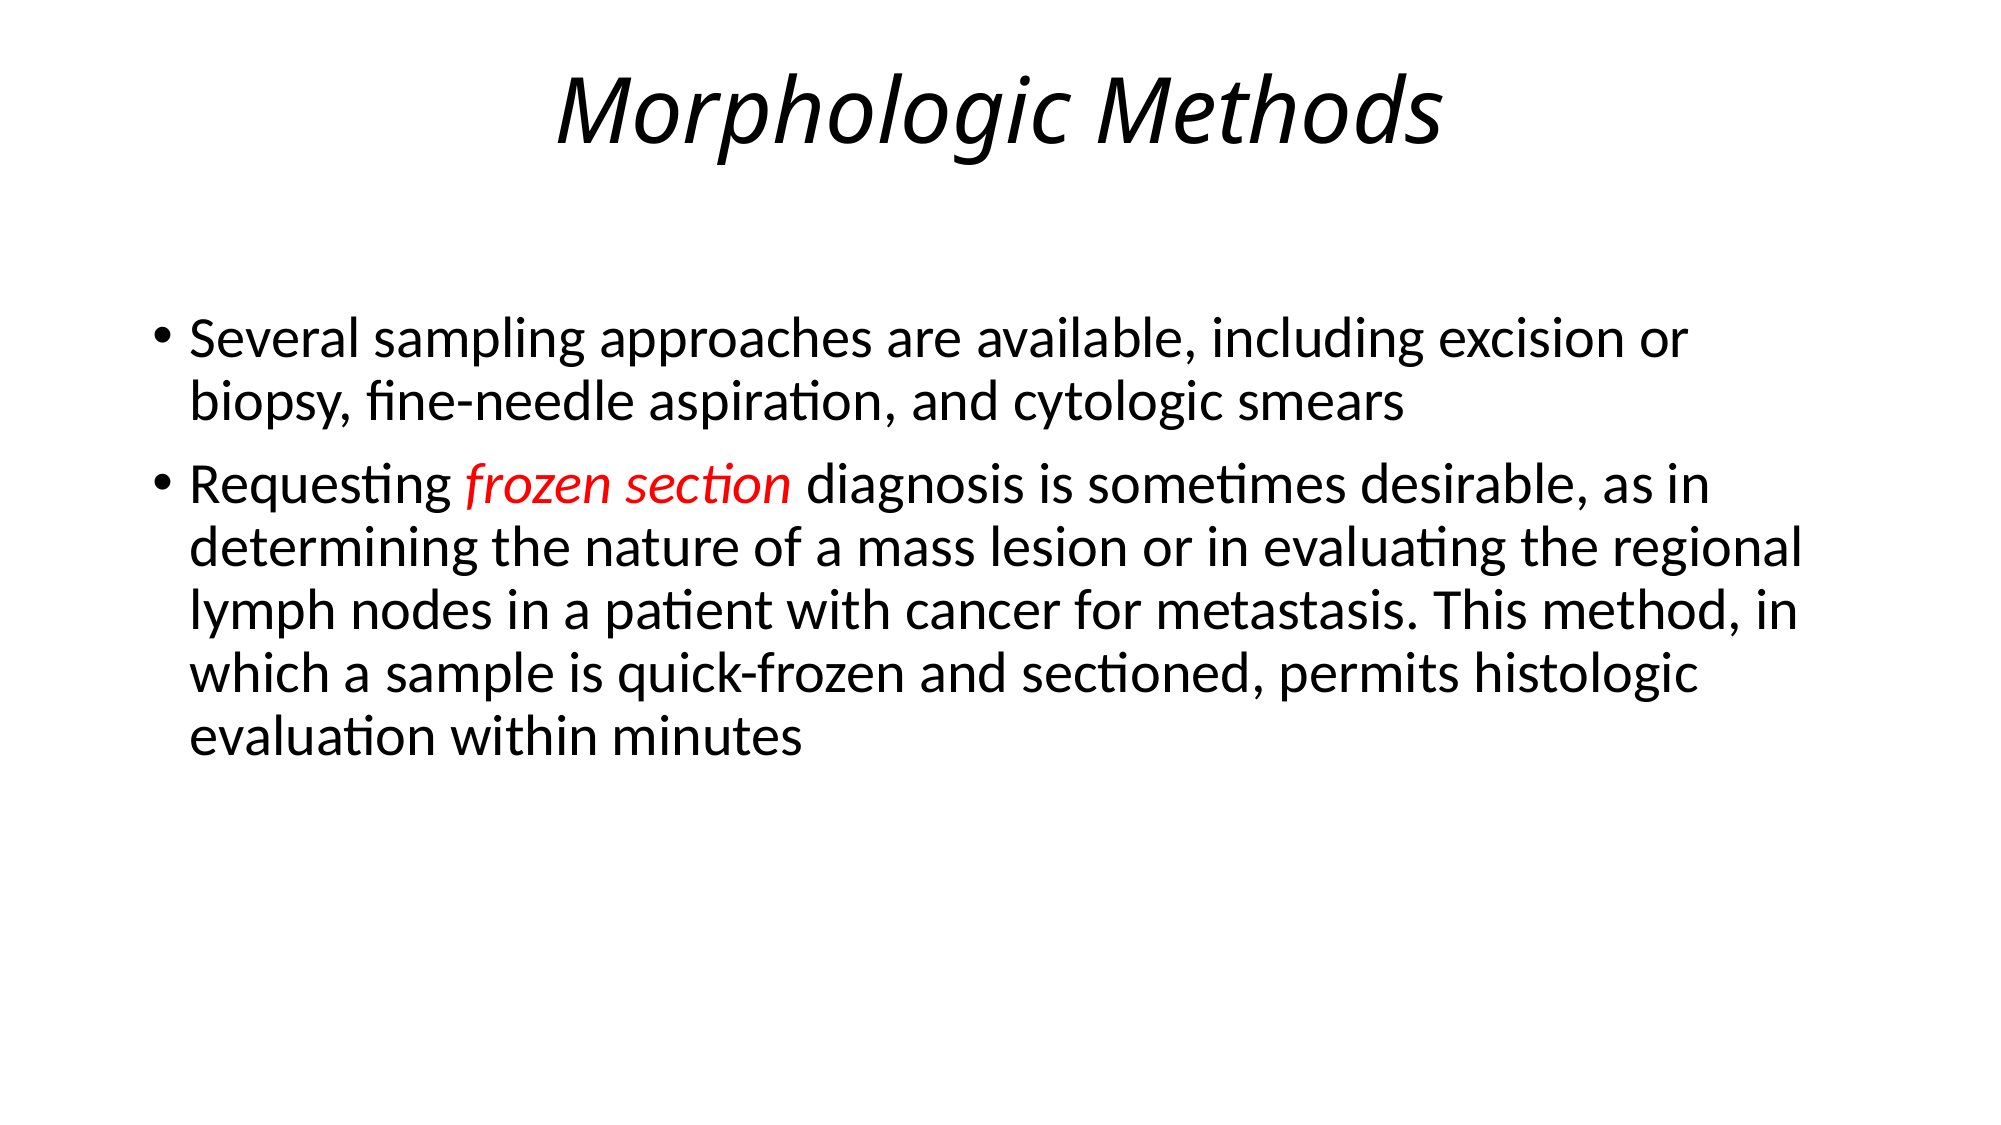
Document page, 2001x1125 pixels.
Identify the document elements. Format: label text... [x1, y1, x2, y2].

title Morphologic Methods [137, 59, 1863, 278]
list Several sampling approaches are available, including excision or biopsy, fine-needle aspiration, and cytologic smears Requesting frozen section diagnosis is sometimes desirable, as in determining the nature of a mass lesion or in evaluating the regional lymph nodes in a patient with cancer for metastasis. This method, in which a sample is quick-frozen and sectioned, permits histologic evaluation within minutes [137, 299, 1863, 1014]
